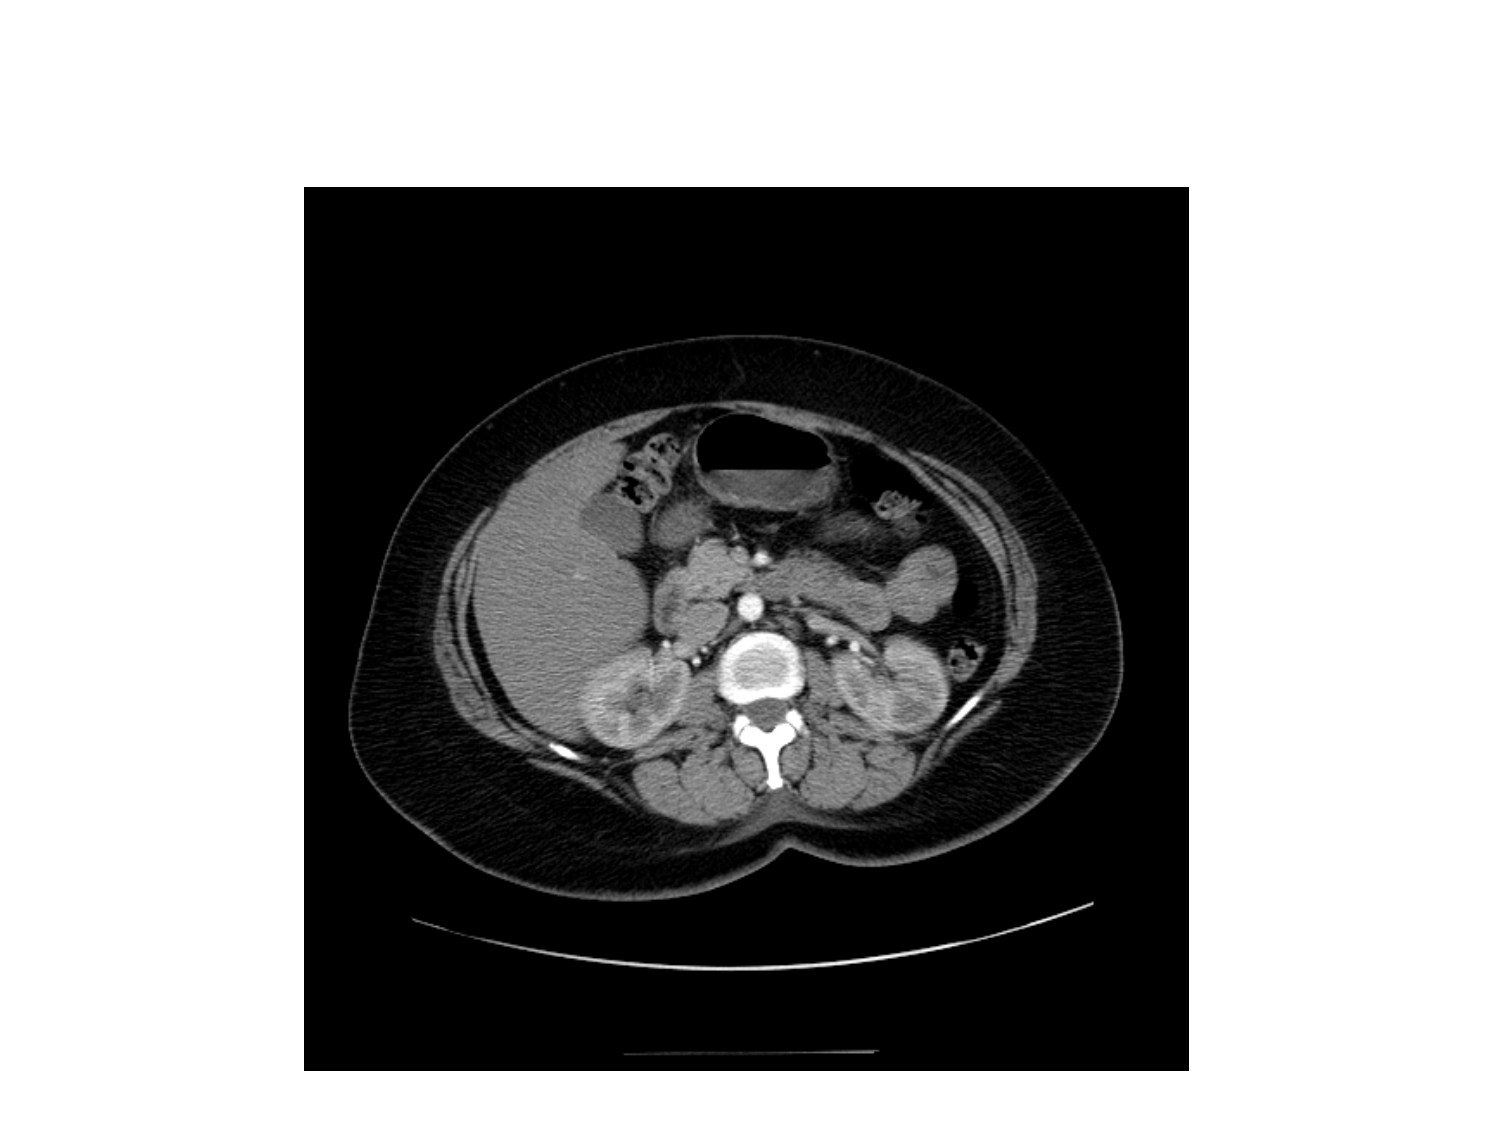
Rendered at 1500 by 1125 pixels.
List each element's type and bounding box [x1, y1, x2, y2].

picture [304, 187, 1189, 1072]
